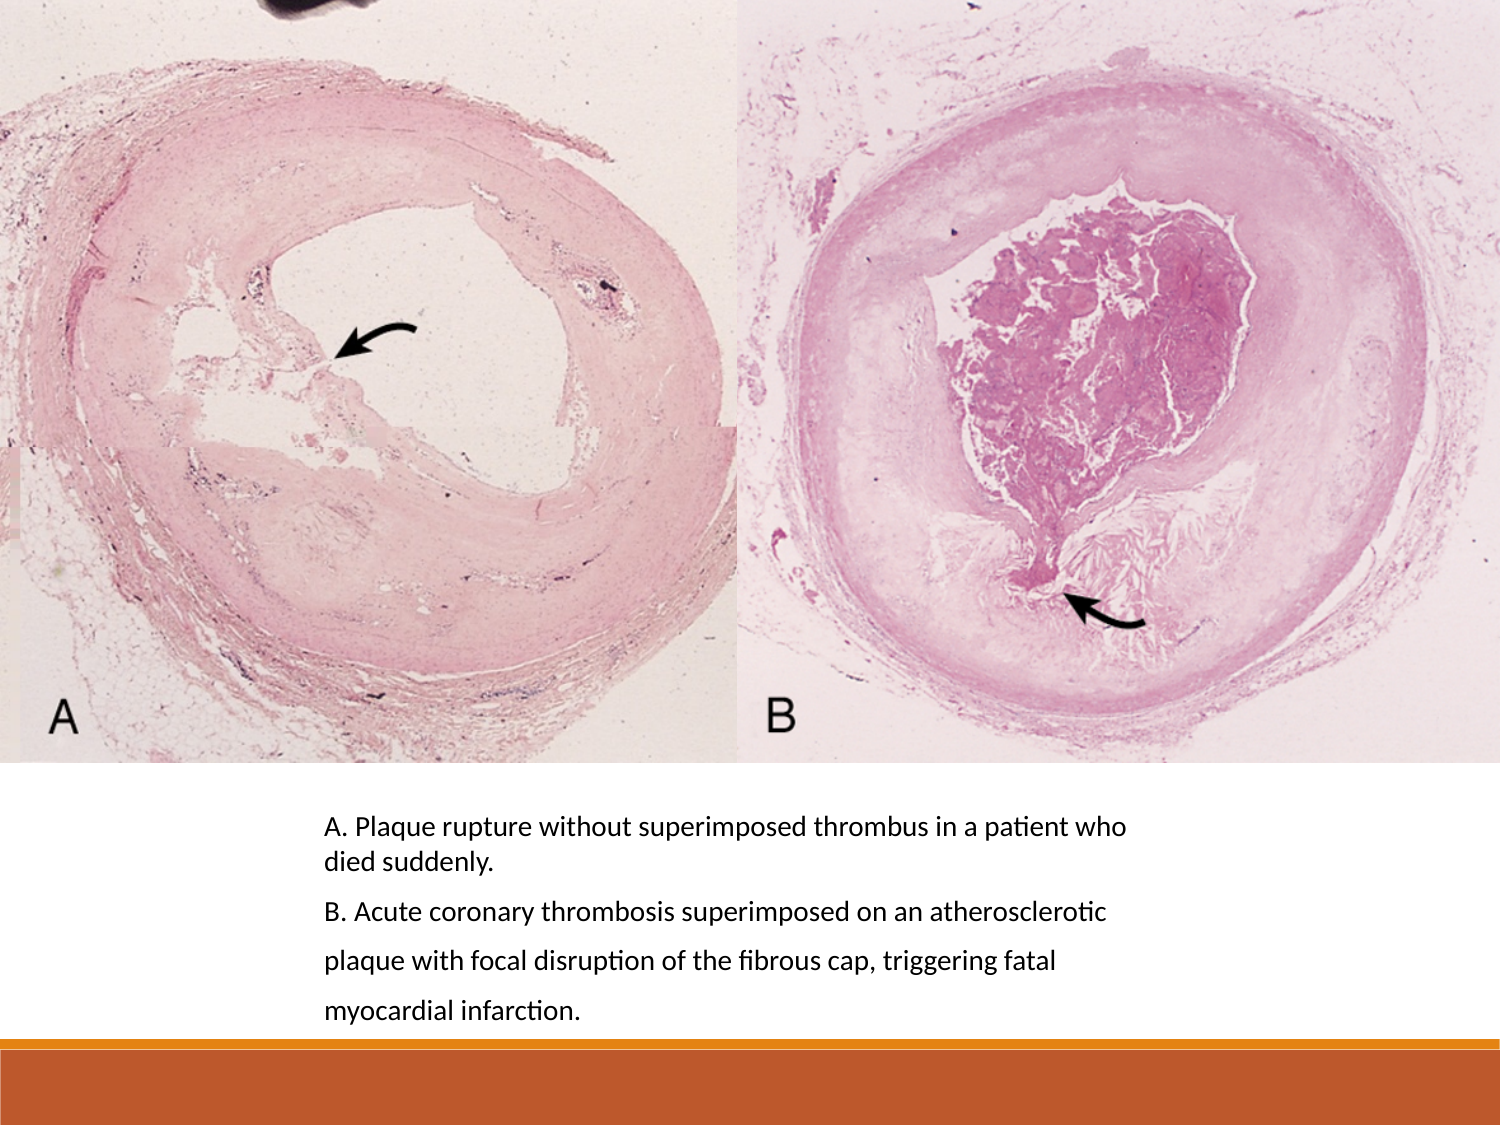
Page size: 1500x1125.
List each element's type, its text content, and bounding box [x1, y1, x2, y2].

picture [0, 0, 1500, 763]
text_box A. Plaque rupture without superimposed thrombus in a patient who died suddenly. B. Acute coronary thrombosis superimposed on an atherosclerotic plaque with focal disruption of the fibrous cap, triggering fatal myocardial infarction. [309, 800, 1197, 1034]
